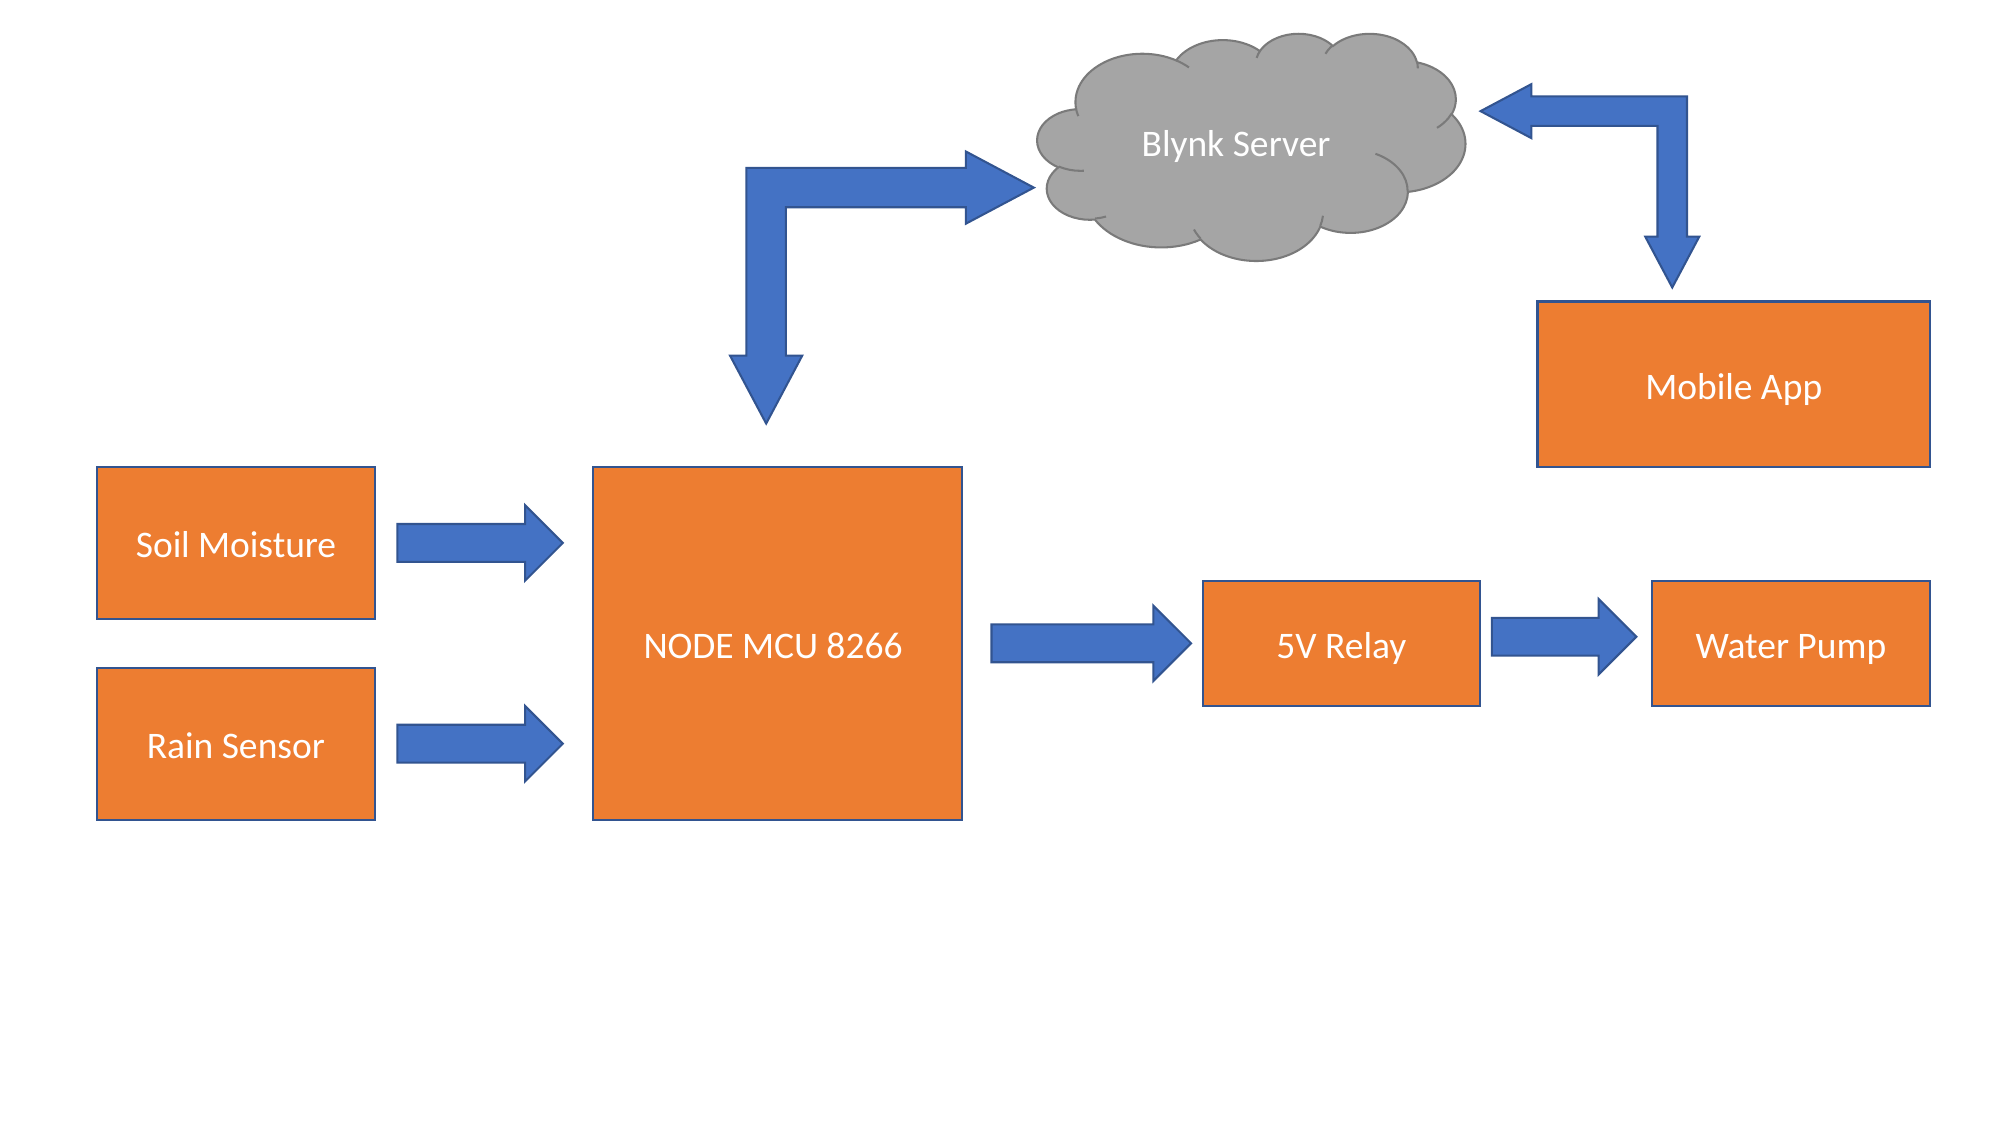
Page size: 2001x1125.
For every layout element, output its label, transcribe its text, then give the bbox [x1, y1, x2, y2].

text_box 5V Relay [1202, 580, 1481, 707]
text_box NODE MCU 8266 [592, 466, 963, 821]
text_box Soil Moisture [96, 466, 376, 620]
text_box [396, 703, 565, 784]
text_box [728, 149, 1037, 426]
text_box [990, 603, 1193, 684]
text_box Rain Sensor [96, 667, 376, 821]
text_box Blynk Server [1036, 32, 1467, 263]
text_box [1478, 82, 1701, 290]
text_box Water Pump [1651, 580, 1931, 707]
text_box Mobile App [1536, 300, 1931, 468]
text_box [396, 502, 565, 584]
text_box [1490, 596, 1638, 678]
